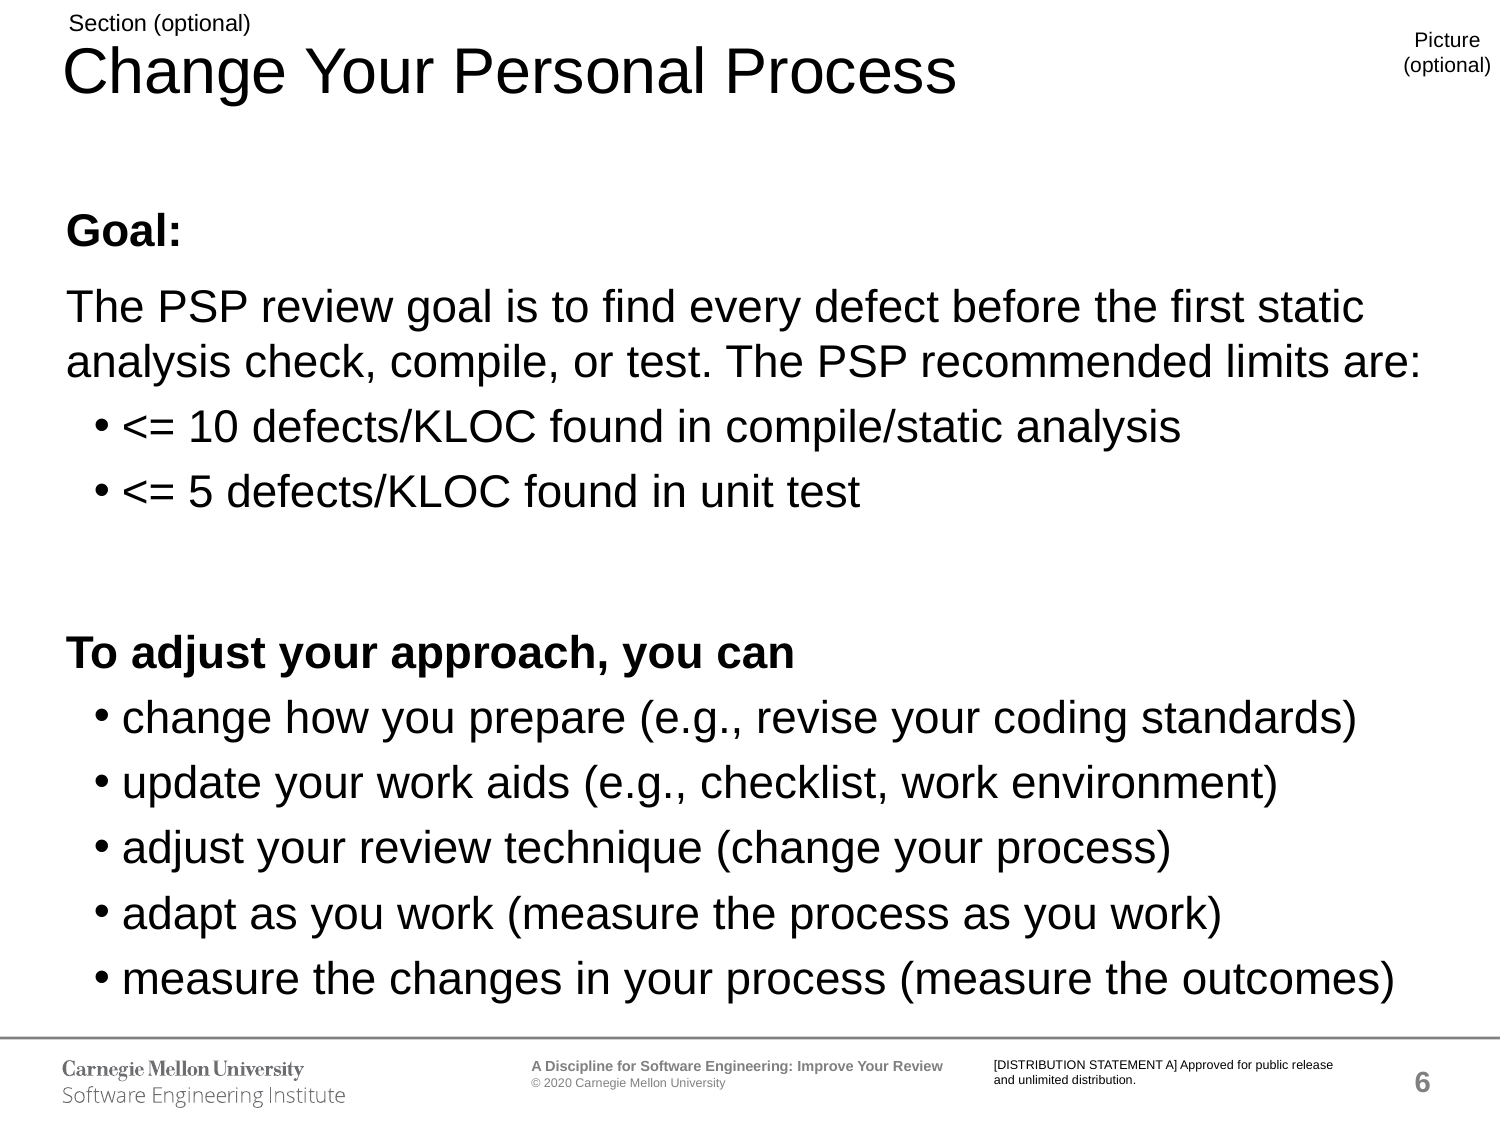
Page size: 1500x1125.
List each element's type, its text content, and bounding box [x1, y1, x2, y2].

title Change Your Personal Process [62, 37, 1338, 182]
list Goal: The PSP review goal is to find every defect before the first static analysis check, compile, or test. The PSP recommended limits are: <= 10 defects/KLOC found in compile/static analysis <= 5 defects/KLOC found in unit test To adjust your approach, you can change how you prepare (e.g., revise your coding standards) update your work aids (e.g., checklist, work environment) adjust your review technique (change your process) adapt as you work (measure the process as you work) measure the changes in your process (measure the outcomes) [65, 200, 1431, 1024]
